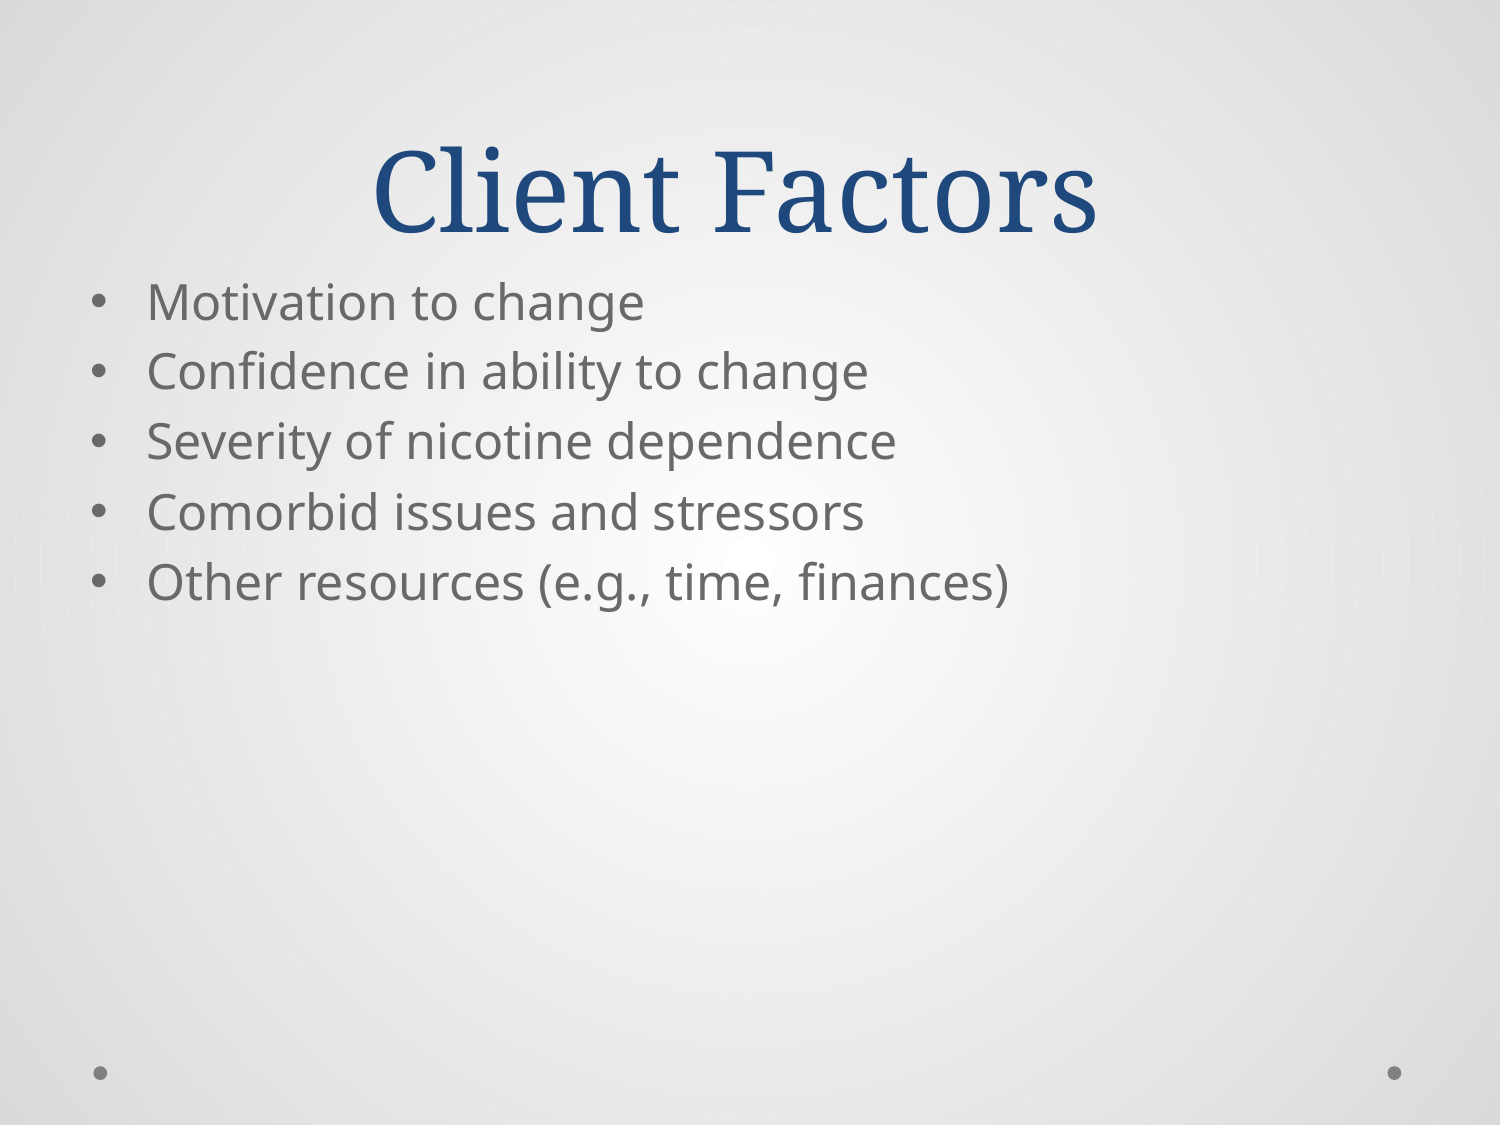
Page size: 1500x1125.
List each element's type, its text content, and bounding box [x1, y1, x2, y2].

list Motivation to change Confidence in ability to change Severity of nicotine dependence Comorbid issues and stressors Other resources (e.g., time, finances) [75, 262, 1425, 1092]
title Client Factors [75, 0, 1425, 262]
